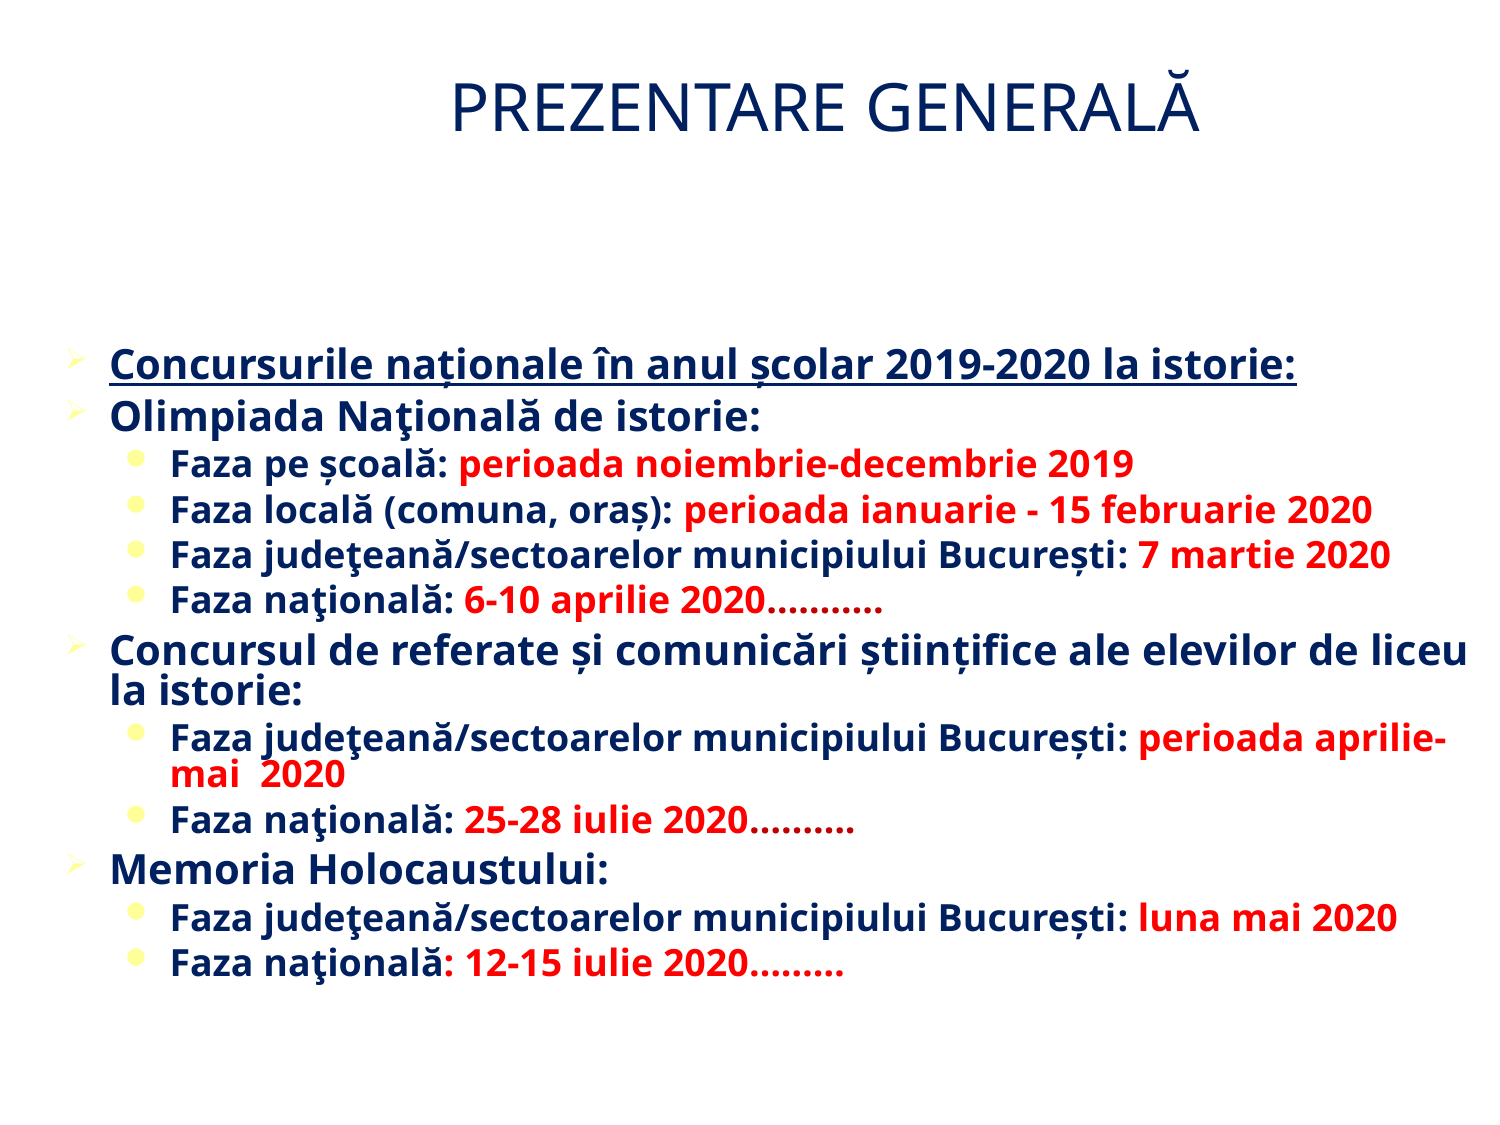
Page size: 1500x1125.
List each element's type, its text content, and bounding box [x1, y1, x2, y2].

text_box PREZENTARE GENERALĂ [149, 45, 1500, 224]
text_box Concursurile naţionale în anul şcolar 2019-2020 la istorie: Olimpiada Naţională de istorie: Faza pe şcoală: perioada noiembrie-decembrie 2019 Faza locală (comuna, oraş): perioada ianuarie - 15 februarie 2020 Faza judeţeană/sectoarelor municipiului Bucureşti: 7 martie 2020 Faza naţională: 6-10 aprilie 2020……….. Concursul de referate şi comunicări ştiinţifice ale elevilor de liceu la istorie: Faza judeţeană/sectoarelor municipiului Bucureşti: perioada aprilie-mai 2020 Faza naţională: 25-28 iulie 2020………. Memoria Holocaustului: Faza judeţeană/sectoarelor municipiului Bucureşti: luna mai 2020 Faza naţională: 12-15 iulie 2020……… [50, 224, 1500, 1050]
